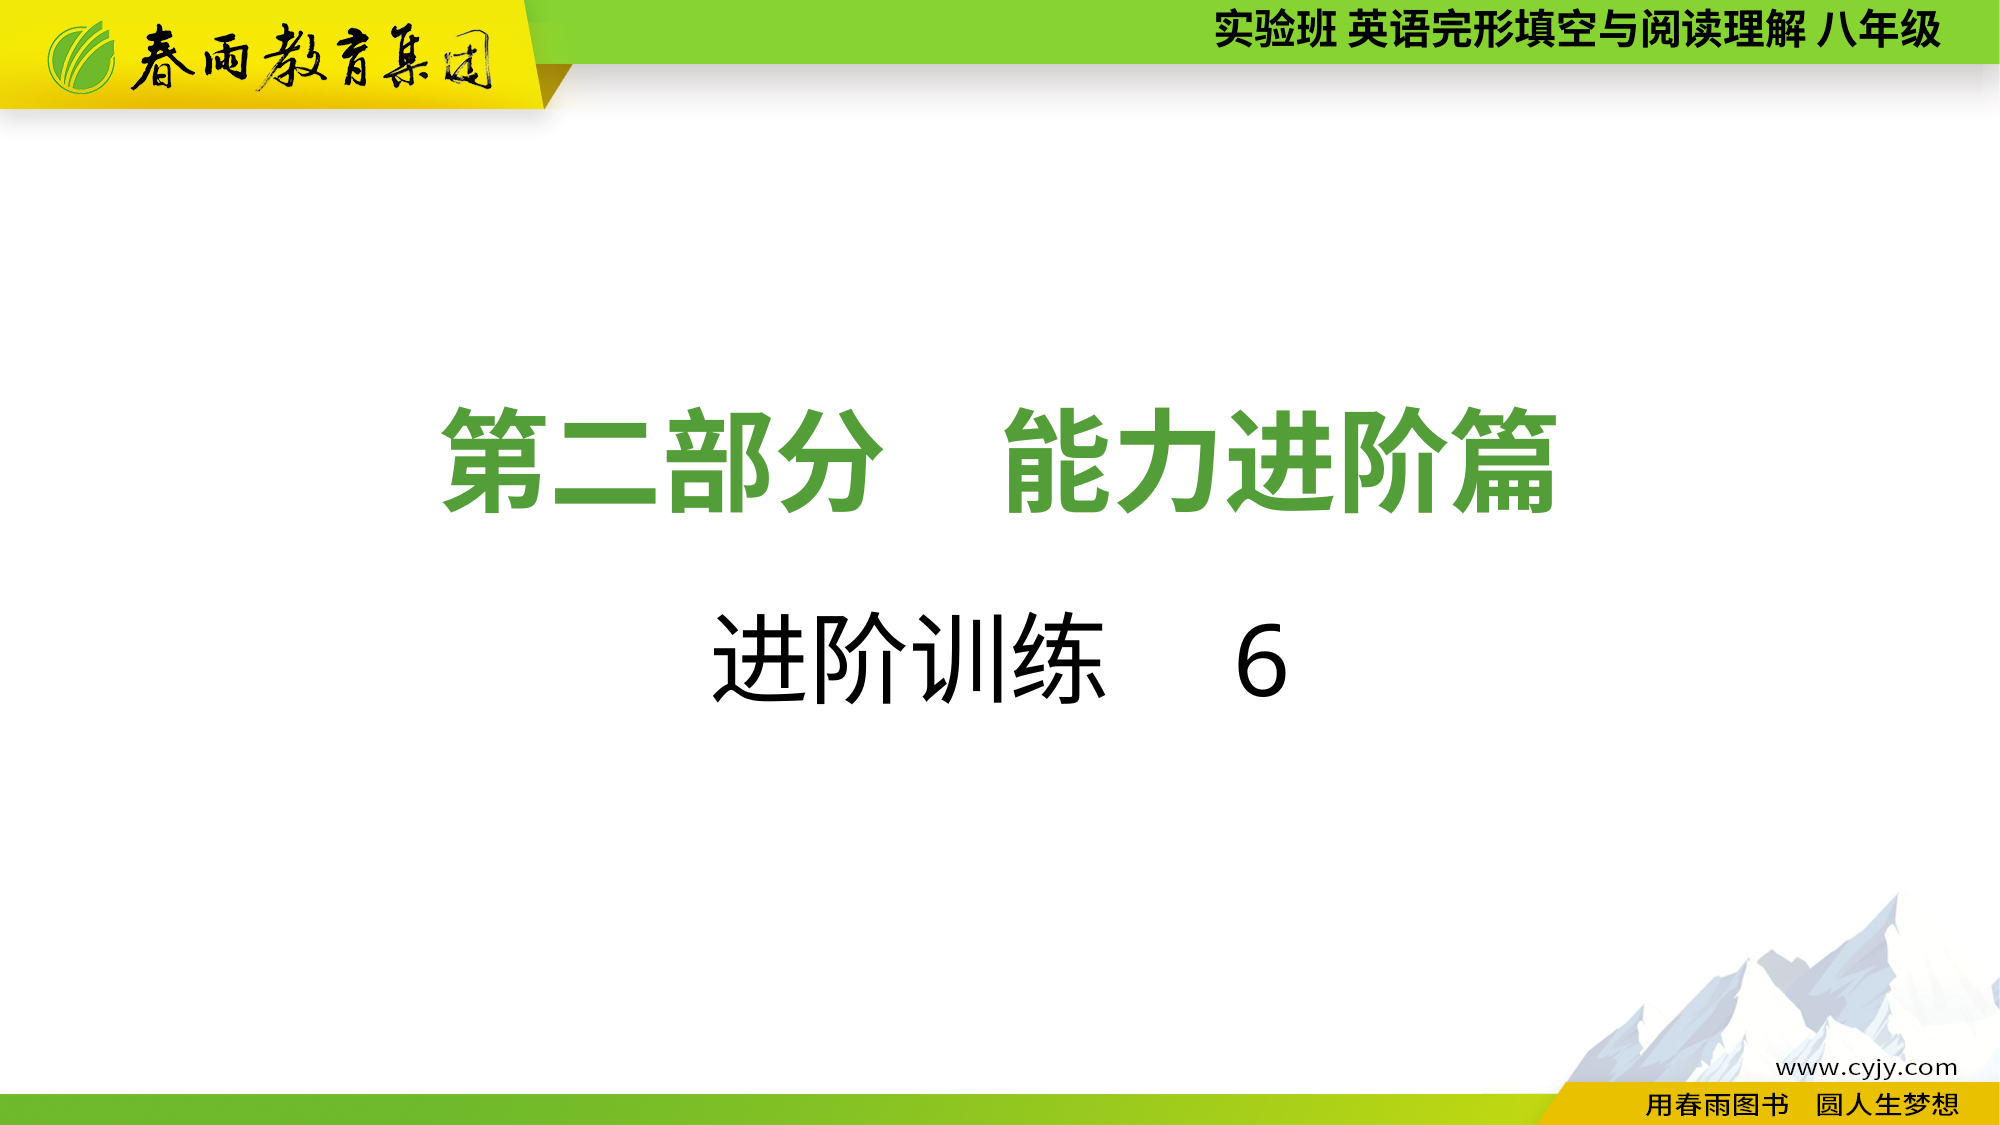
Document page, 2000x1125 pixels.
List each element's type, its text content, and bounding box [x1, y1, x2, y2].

picture [0, 0, 2000, 1125]
text_box 进阶训练 6 [54, 528, 1946, 724]
text_box 第二部分 能力进阶篇 [54, 316, 1946, 528]
